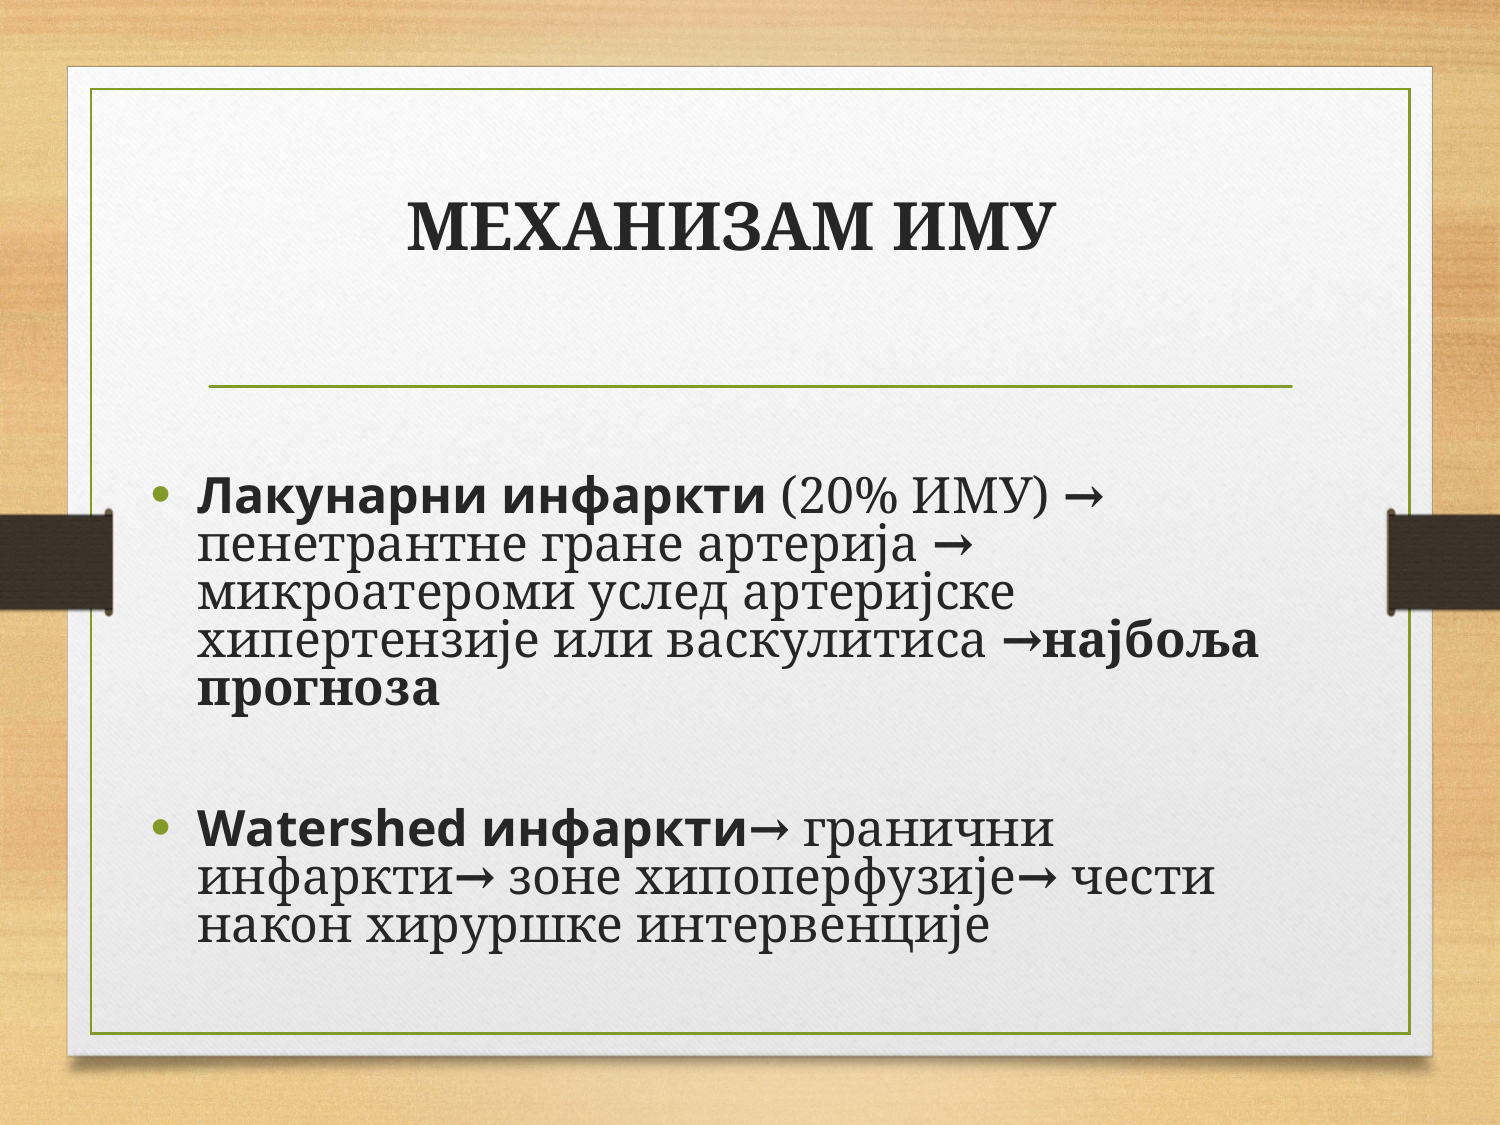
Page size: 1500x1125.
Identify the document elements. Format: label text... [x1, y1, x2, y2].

title МЕХАНИЗАМ ИМУ [94, 148, 1370, 299]
list Лакунарни инфаркти (20% ИМУ) → пенетрантне гране артерија → микроатероми услед артеријске хипертензије или васкулитиса →најбоља прогноза Wаtеrshed инфаркти→ гранични инфаркти→ зоне хипоперфузије→ чести након хируршке интервенције [135, 385, 1329, 1125]
picture [0, 0, 1500, 1125]
